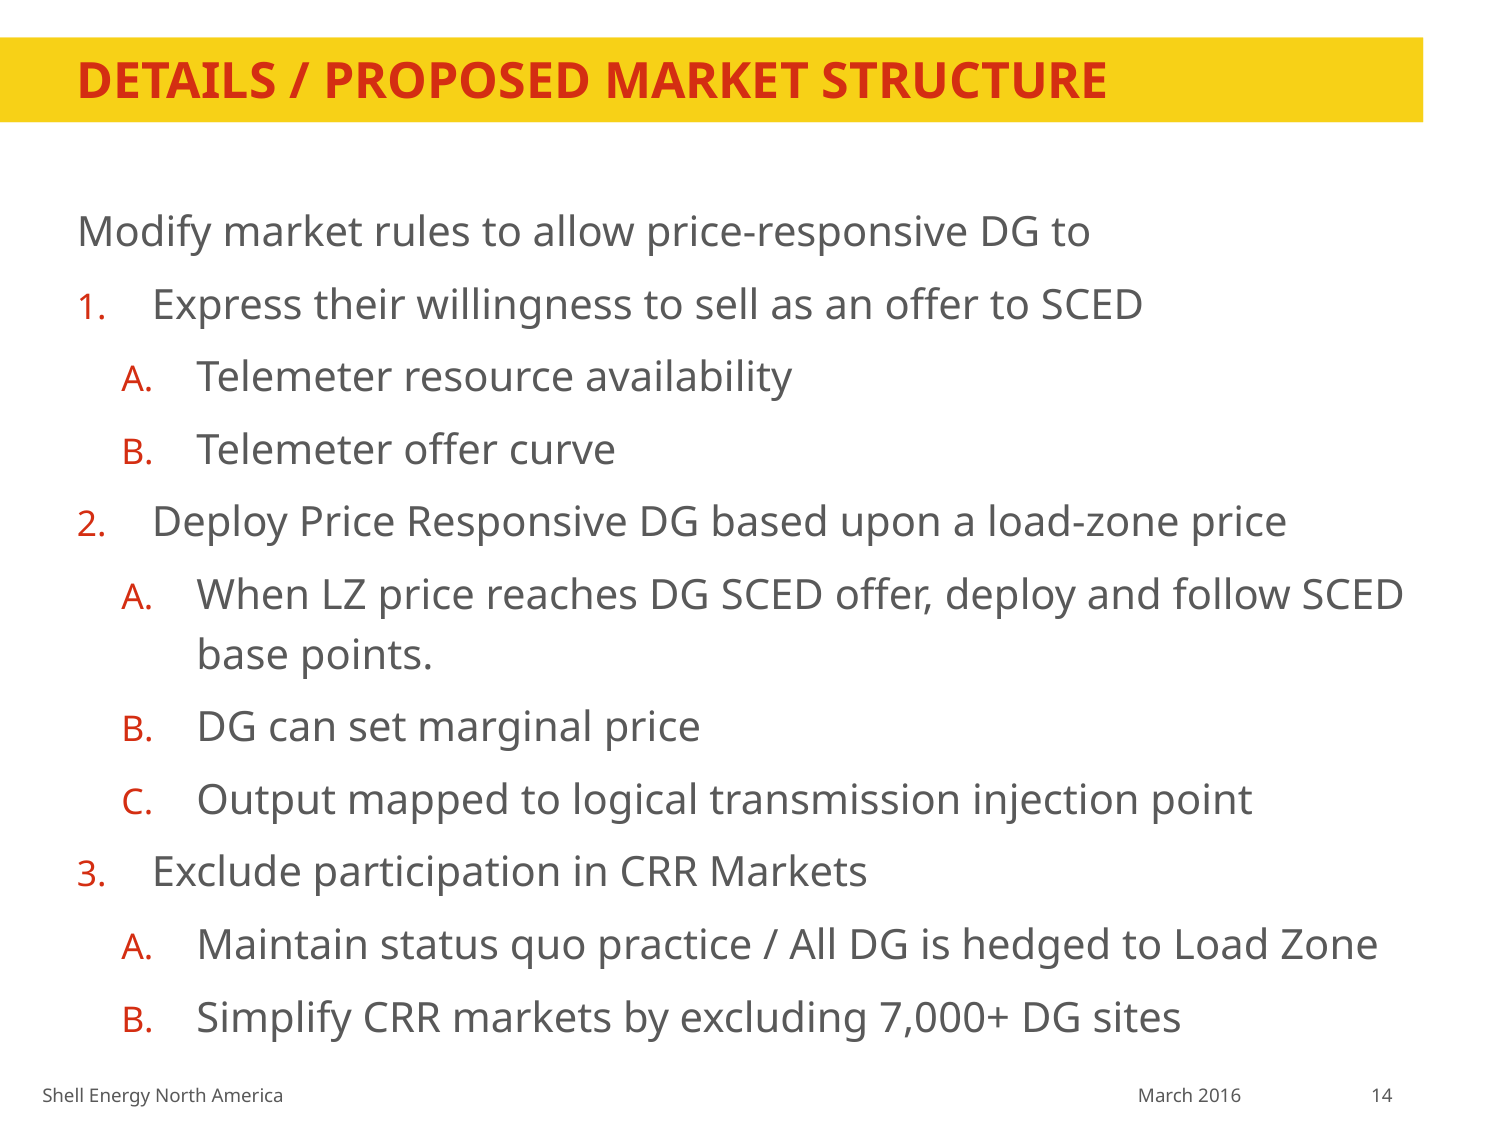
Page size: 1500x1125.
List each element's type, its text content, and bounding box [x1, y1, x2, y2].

text_box Shell Energy North America March 2016 14 [42, 1080, 1461, 1124]
list Modify market rules to allow price-responsive DG to Express their willingness to sell as an offer to SCED Telemeter resource availability Telemeter offer curve Deploy Price Responsive DG based upon a load-zone price When LZ price reaches DG SCED offer, deploy and follow SCED base points. DG can set marginal price Output mapped to logical transmission injection point Exclude participation in CRR Markets Maintain status quo practice / All DG is hedged to Load Zone Simplify CRR markets by excluding 7,000+ DG sites [76, 194, 1424, 1028]
title Details / Proposed Market Structure [76, 48, 1412, 118]
